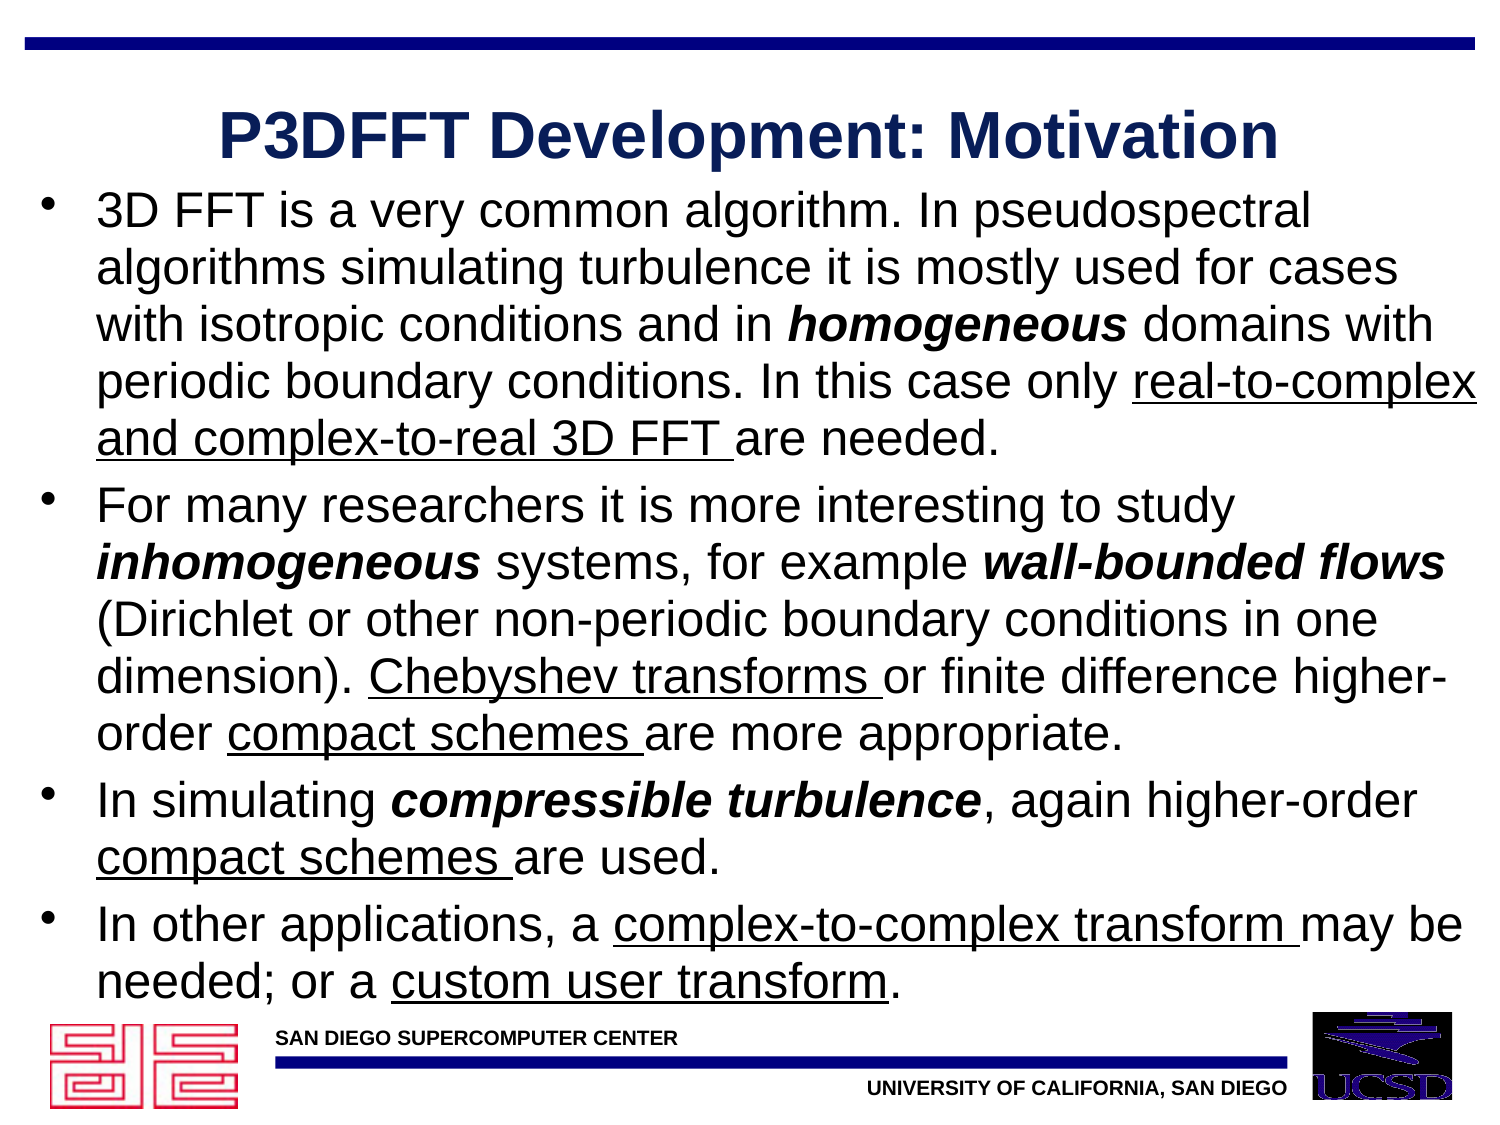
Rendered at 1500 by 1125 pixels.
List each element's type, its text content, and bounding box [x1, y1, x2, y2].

picture [50, 1024, 238, 1109]
title P3DFFT Development: Motivation [24, 49, 1476, 174]
list 3D FFT is a very common algorithm. In pseudospectral algorithms simulating turbulence it is mostly used for cases with isotropic conditions and in homogeneous domains with periodic boundary conditions. In this case only real-to-complex and complex-to-real 3D FFT are needed. For many researchers it is more interesting to study inhomogeneous systems, for example wall-bounded flows (Dirichlet or other non-periodic boundary conditions in one dimension). Chebyshev transforms or finite difference higher-order compact schemes are more appropriate. In simulating compressible turbulence, again higher-order compact schemes are used. In other applications, a complex-to-complex transform may be needed; or a custom user transform. [24, 174, 1500, 1013]
